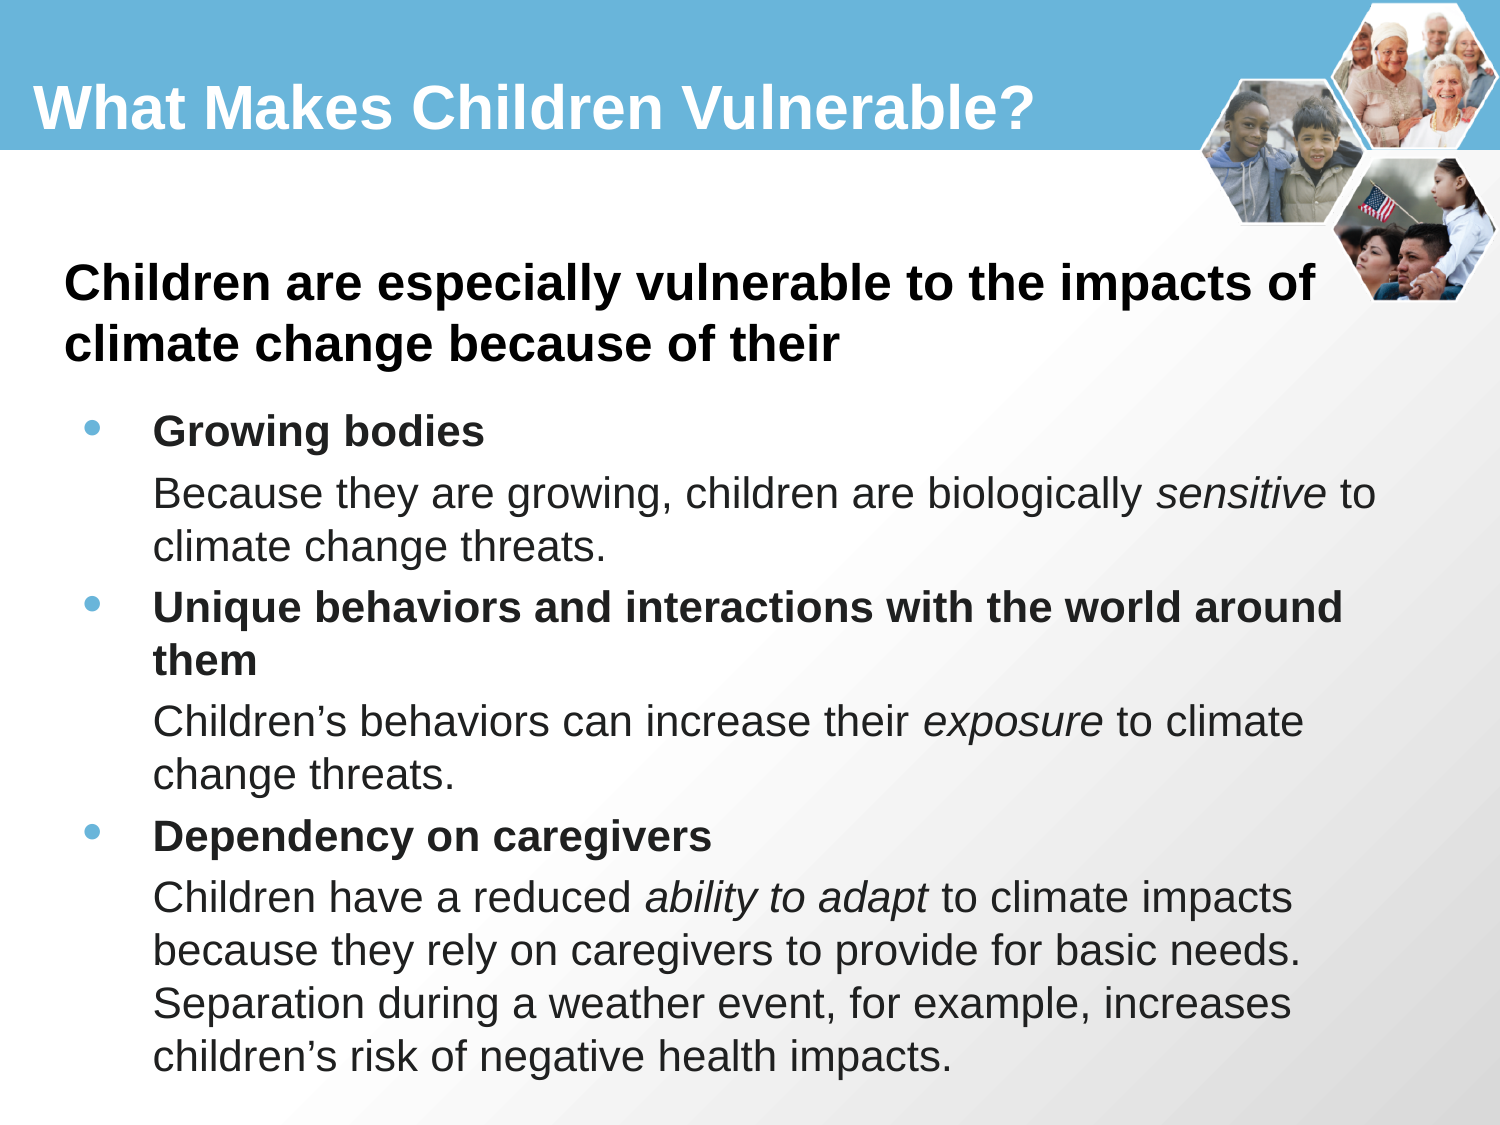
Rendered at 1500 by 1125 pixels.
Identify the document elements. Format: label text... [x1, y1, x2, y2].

title What Makes Children Vulnerable? [18, 0, 1425, 150]
list Children are especially vulnerable to the impacts of climate change because of their Growing bodies Because they are growing, children are biologically sensitive to climate change threats. Unique behaviors and interactions with the world around them Children’s behaviors can increase their exposure to climate change threats. Dependency on caregivers Children have a reduced ability to adapt to climate impacts because they rely on caregivers to provide for basic needs. Separation during a weather event, for example, increases children’s risk of negative health impacts. [48, 241, 1395, 1096]
picture [1173, 2, 1500, 303]
